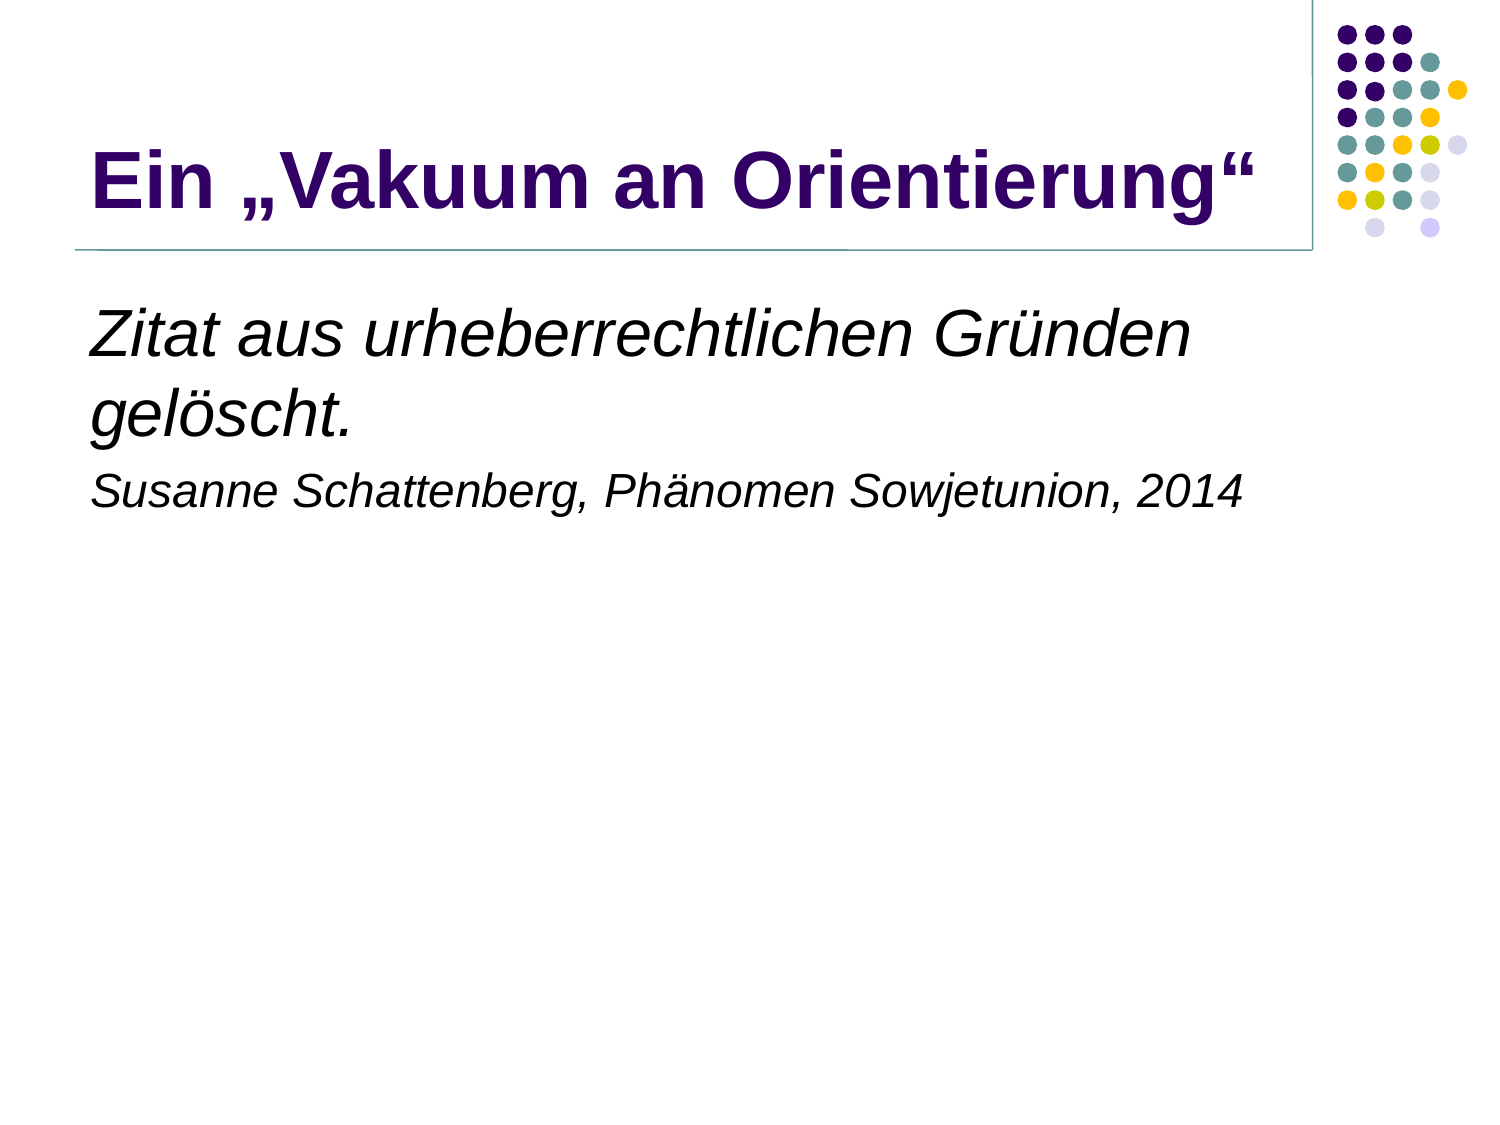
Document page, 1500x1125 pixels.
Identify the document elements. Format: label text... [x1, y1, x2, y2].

list Zitat aus urheberrechtlichen Gründen gelöscht. Susanne Schattenberg, Phänomen Sowjetunion, 2014 [74, 281, 1459, 1048]
title Ein „Vakuum an Orientierung“ [74, 19, 1313, 233]
